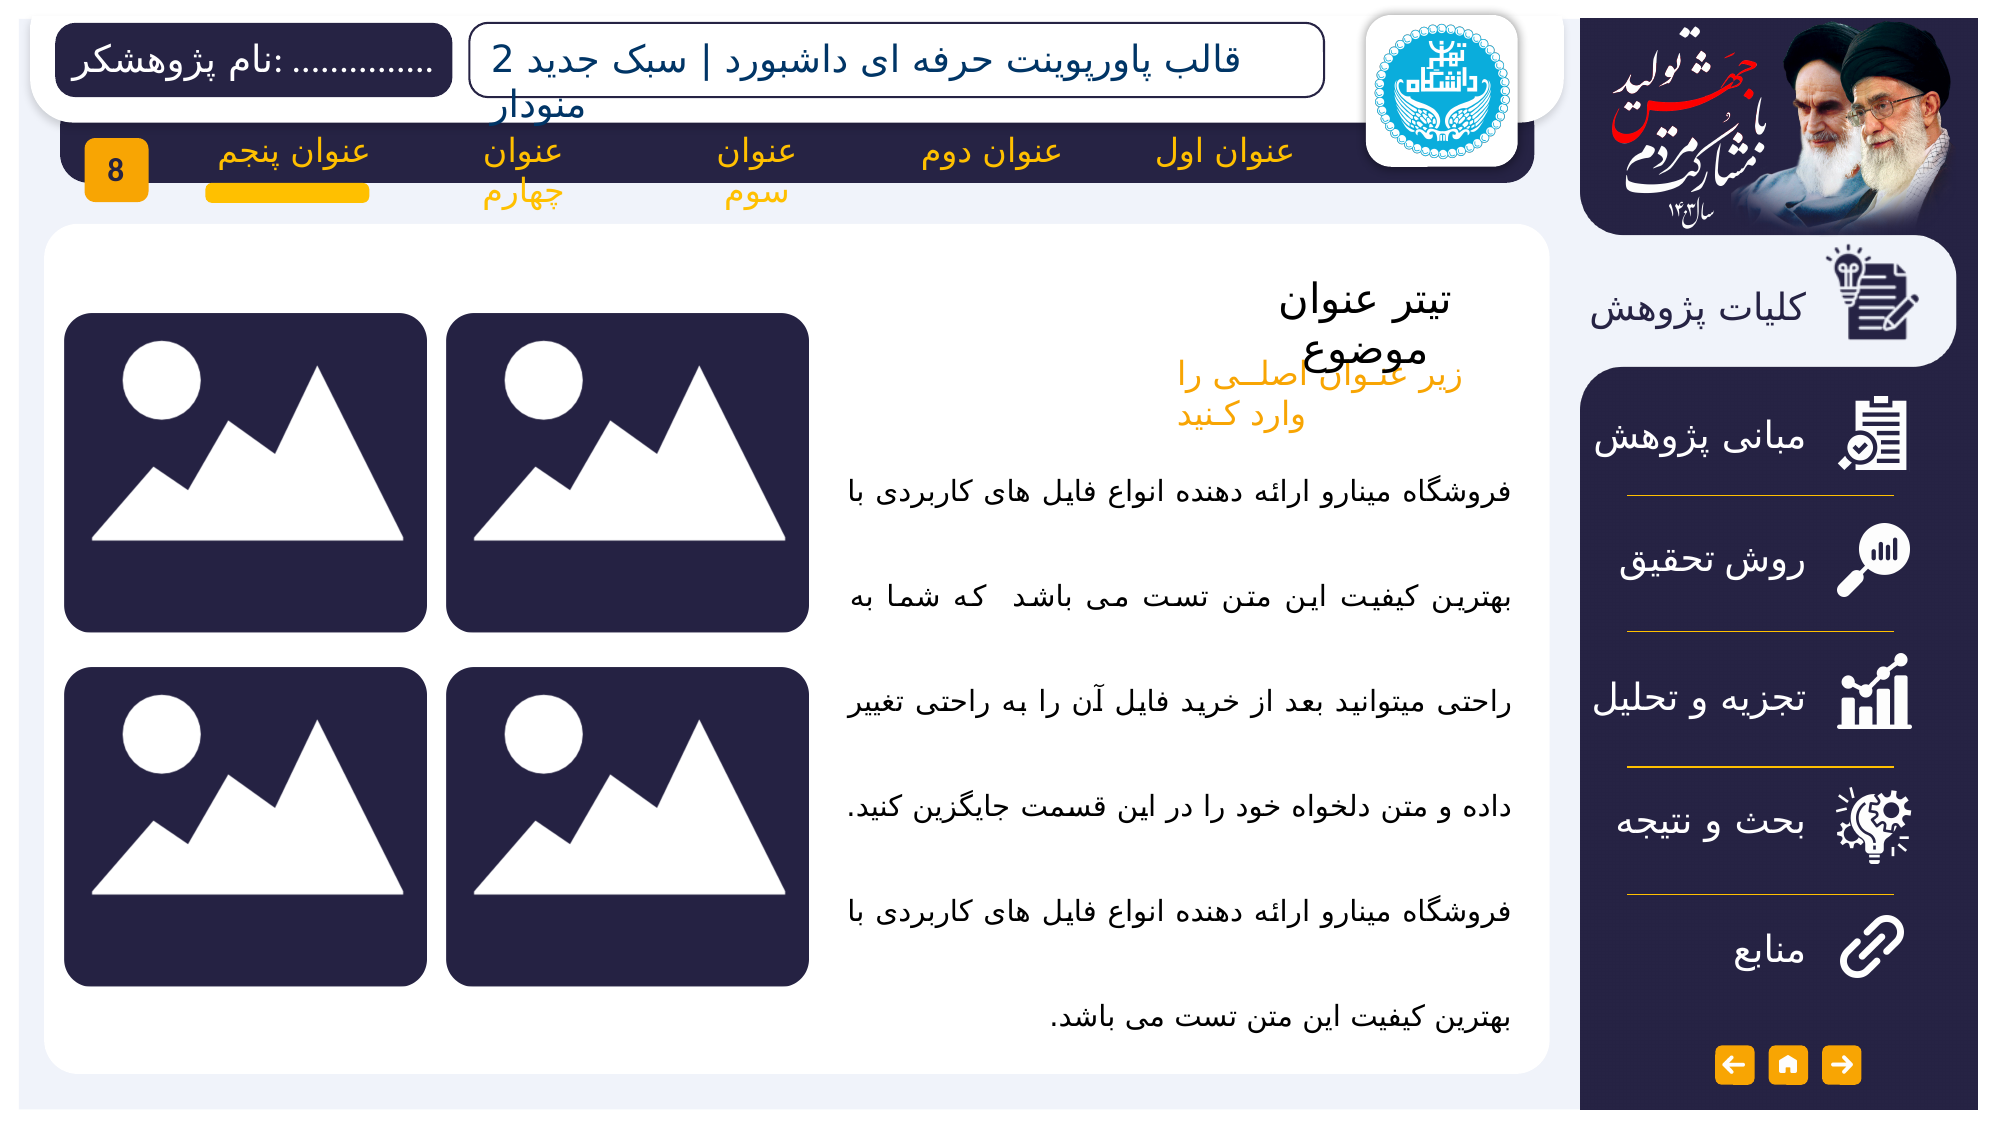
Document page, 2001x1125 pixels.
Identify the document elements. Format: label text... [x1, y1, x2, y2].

text_box [204, 181, 371, 204]
picture [1373, 22, 1511, 160]
text_box کلیات پژوهش [1551, 275, 1822, 336]
text_box 8 [81, 140, 151, 196]
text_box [1715, 1045, 1862, 1085]
picture [64, 667, 427, 987]
text_box عنوان دوم [899, 132, 1085, 177]
picture [64, 313, 427, 633]
picture [1580, 5, 1978, 1110]
text_box قالب پاورپوینت حرفه ای داشبورد | سبک جدید 2 منودار [475, 27, 1335, 132]
text_box مبانی پژوهش [1551, 403, 1821, 464]
text_box [43, 222, 1551, 1076]
picture [446, 667, 809, 987]
text_box بحث و نتیجه [1594, 788, 1822, 849]
text_box عنوان سوم [664, 132, 850, 217]
text_box عنوان اول [1132, 132, 1318, 177]
text_box فروشگاه مینارو ارائه دهنده انواع فایل های کاربردی با بهترین کیفیت این متن تست می باشد که شما به راحتی میتوانید بعد از خرید فایل آن را به راحتی تغییر داده و متن دلخواه خود را در این قسمت جایگزین کنید. فروشگاه مینارو ارائه دهنده انواع فایل های کاربردی با بهترین کیفیت این متن تست می باشد. [831, 395, 1527, 1040]
text_box عنوان پنجم [193, 122, 395, 177]
text_box تجزیه و تحلیل [1551, 665, 1822, 725]
picture [446, 313, 809, 633]
text_box منابع [1674, 917, 1821, 977]
text_box روش تحقیق [1602, 527, 1821, 587]
text_box [1364, 13, 1519, 168]
text_box تیتر عنوان موضوع [1204, 264, 1527, 380]
text_box عنوان چهارم [423, 122, 624, 217]
text_box نام پژوهشکر: ............... [57, 27, 454, 87]
text_box زیر عنـوان اصلــی را وارد کـنید [1162, 344, 1527, 395]
